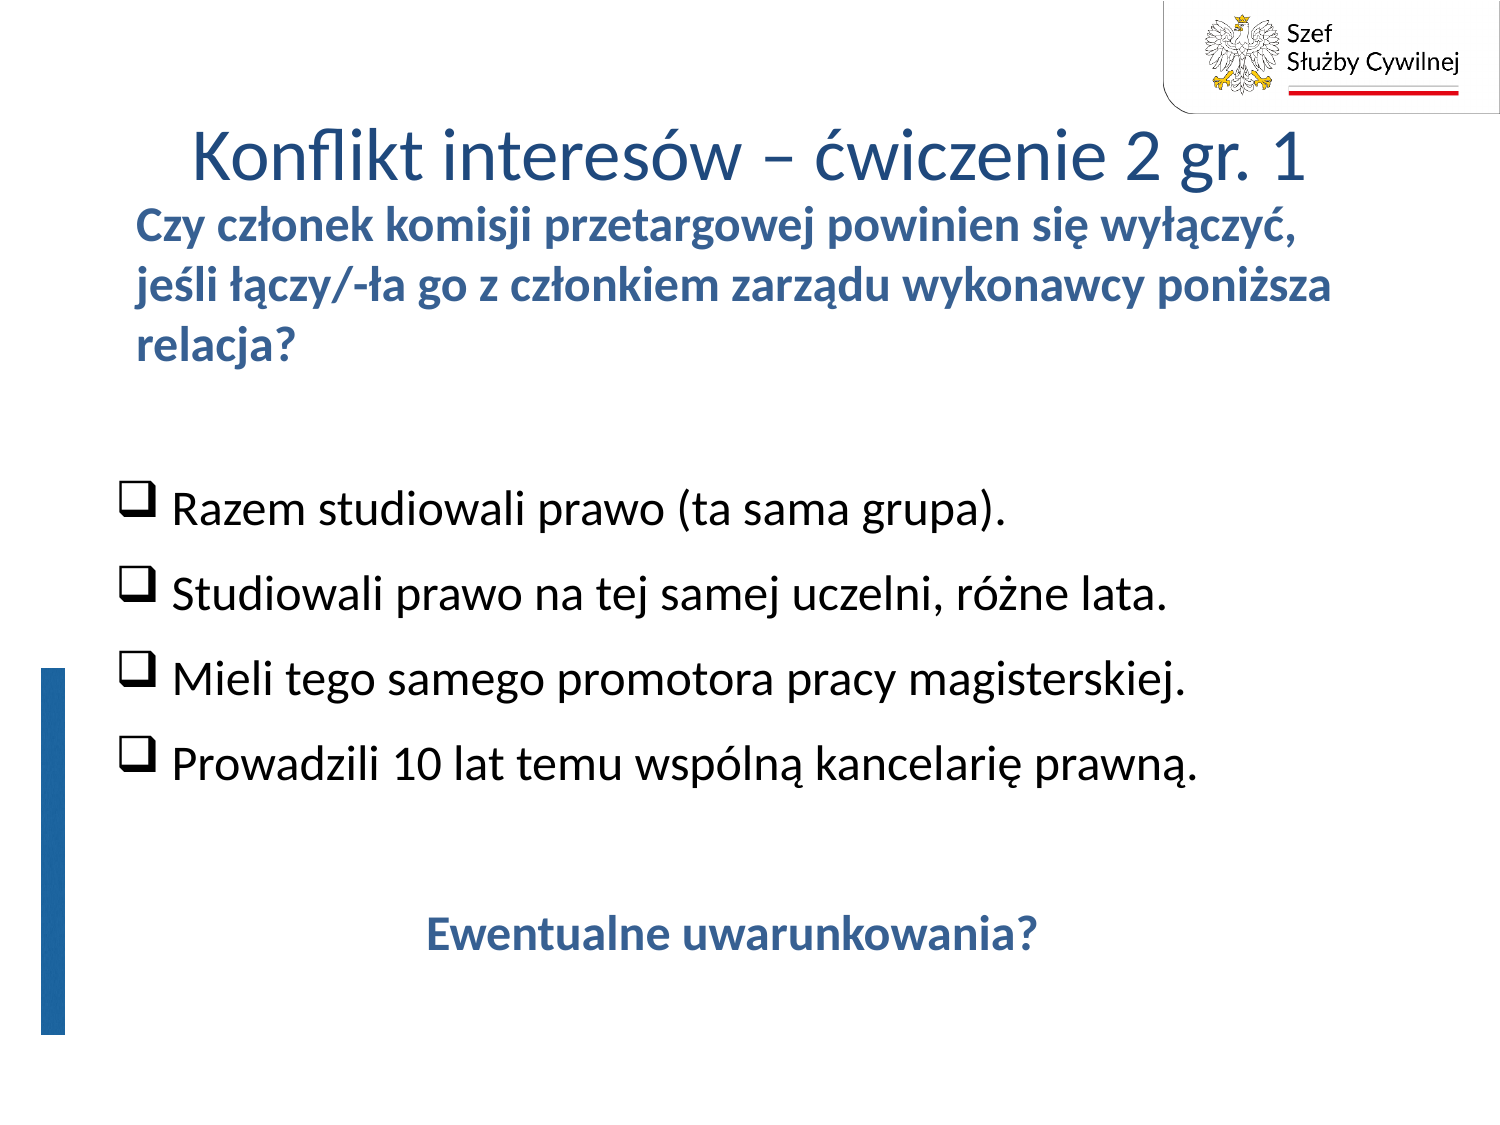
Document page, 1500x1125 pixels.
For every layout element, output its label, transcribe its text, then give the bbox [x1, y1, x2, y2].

picture [1163, 0, 1500, 114]
text_box Czy członek komisji przetargowej powinien się wyłączyć, jeśli łączy/-ła go z członkiem zarządu wykonawcy poniższa relacja? [121, 184, 1386, 380]
picture [41, 668, 65, 1035]
title Konflikt interesów – ćwiczenie 2 gr. 1 [100, 97, 1400, 223]
text_box Razem studiowali prawo (ta sama grupa). Studiowali prawo na tej samej uczelni, różne lata. Mieli tego samego promotora pracy magisterskiej. Prowadzili 10 lat temu wspólną kancelarię prawną. Ewentualne uwarunkowania? [100, 468, 1365, 968]
